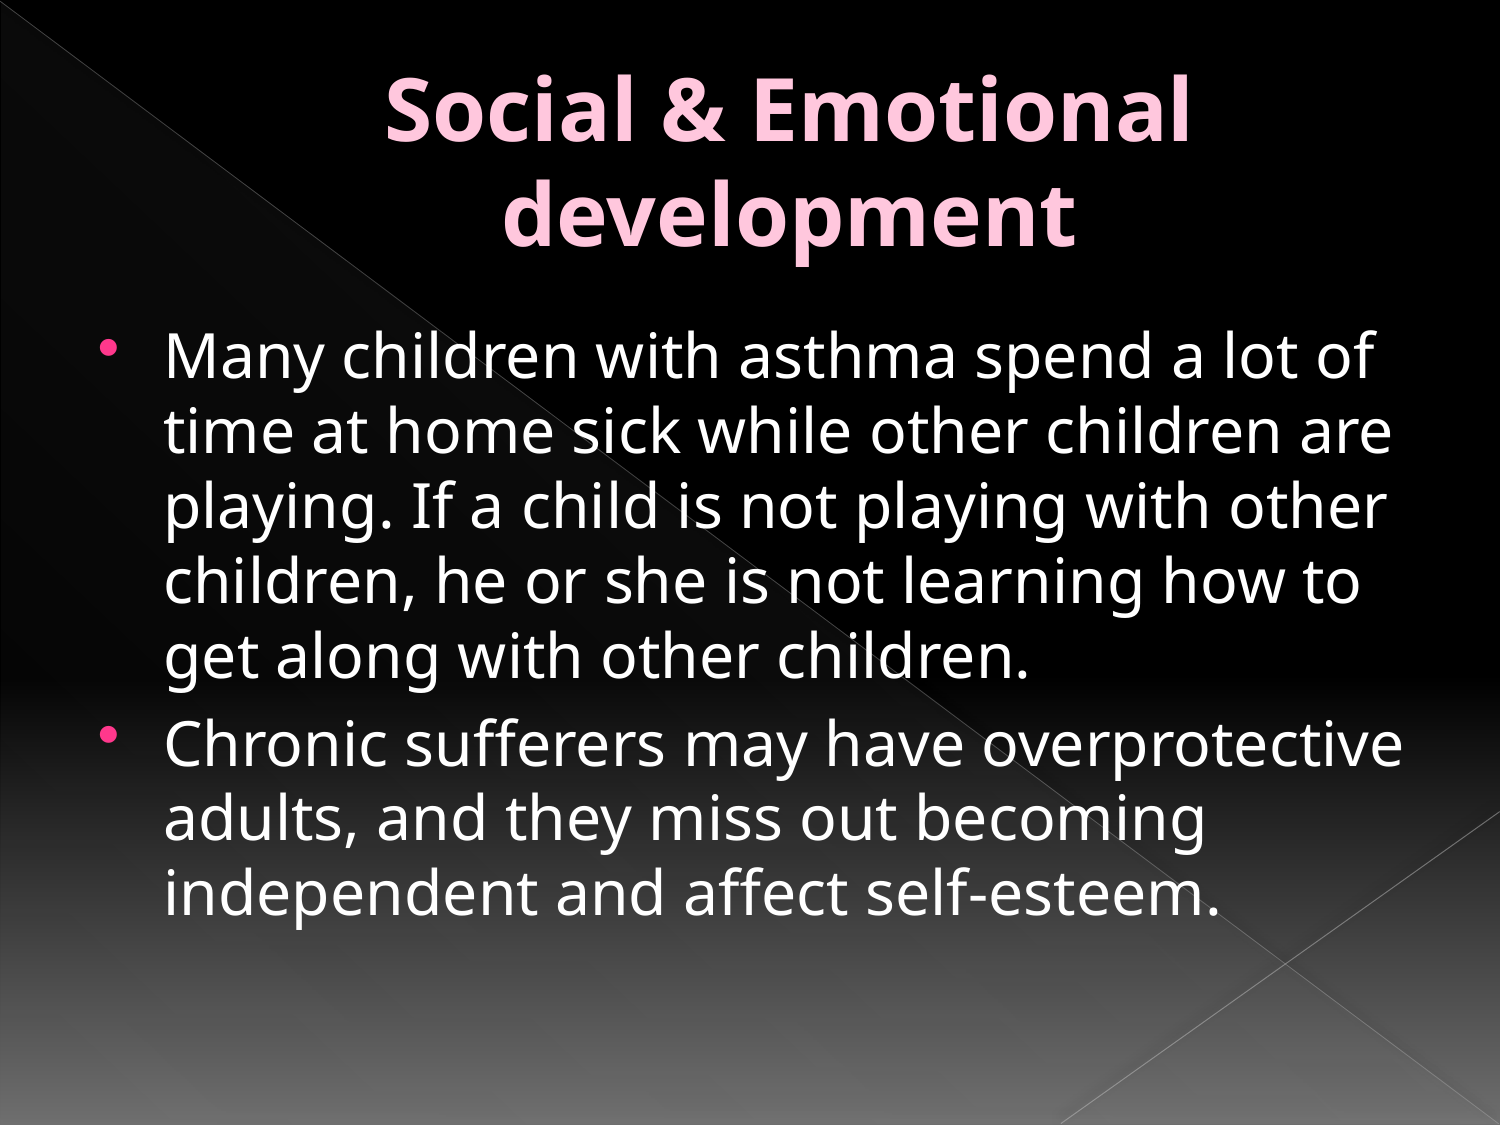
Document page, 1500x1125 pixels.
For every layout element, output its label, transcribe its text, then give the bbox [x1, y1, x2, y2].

list Many children with asthma spend a lot of time at home sick while other children are playing. If a child is not playing with other children, he or she is not learning how to get along with other children. Chronic sufferers may have overprotective adults, and they miss out becoming independent and affect self-esteem. [75, 308, 1425, 1059]
title Social & Emotional development [75, 43, 1425, 274]
